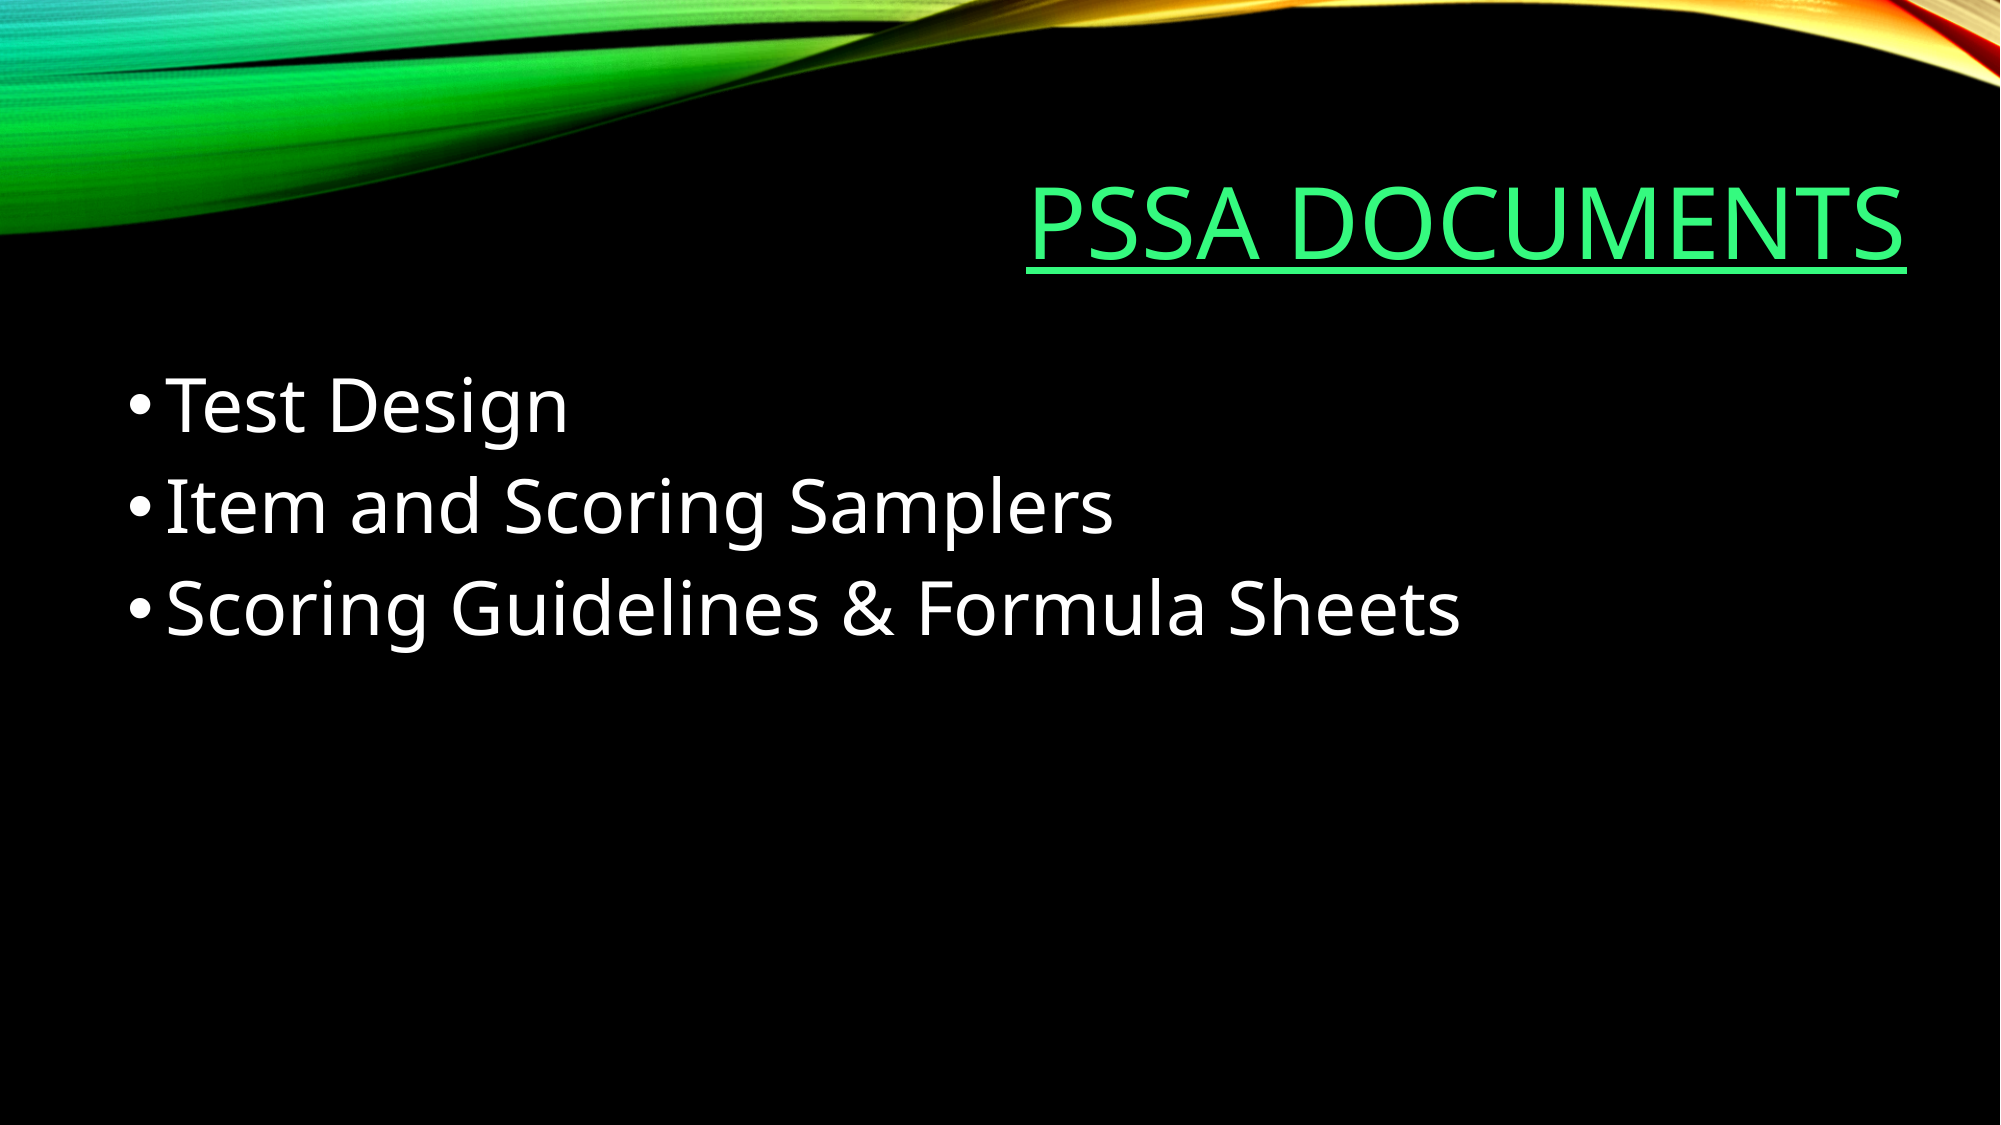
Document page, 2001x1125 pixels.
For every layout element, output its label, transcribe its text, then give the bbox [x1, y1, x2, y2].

list Test Design Item and Scoring Samplers Scoring Guidelines & Formula Sheets [112, 360, 1888, 1021]
picture [0, 0, 2000, 237]
title PSSA Documents [187, 101, 1922, 344]
